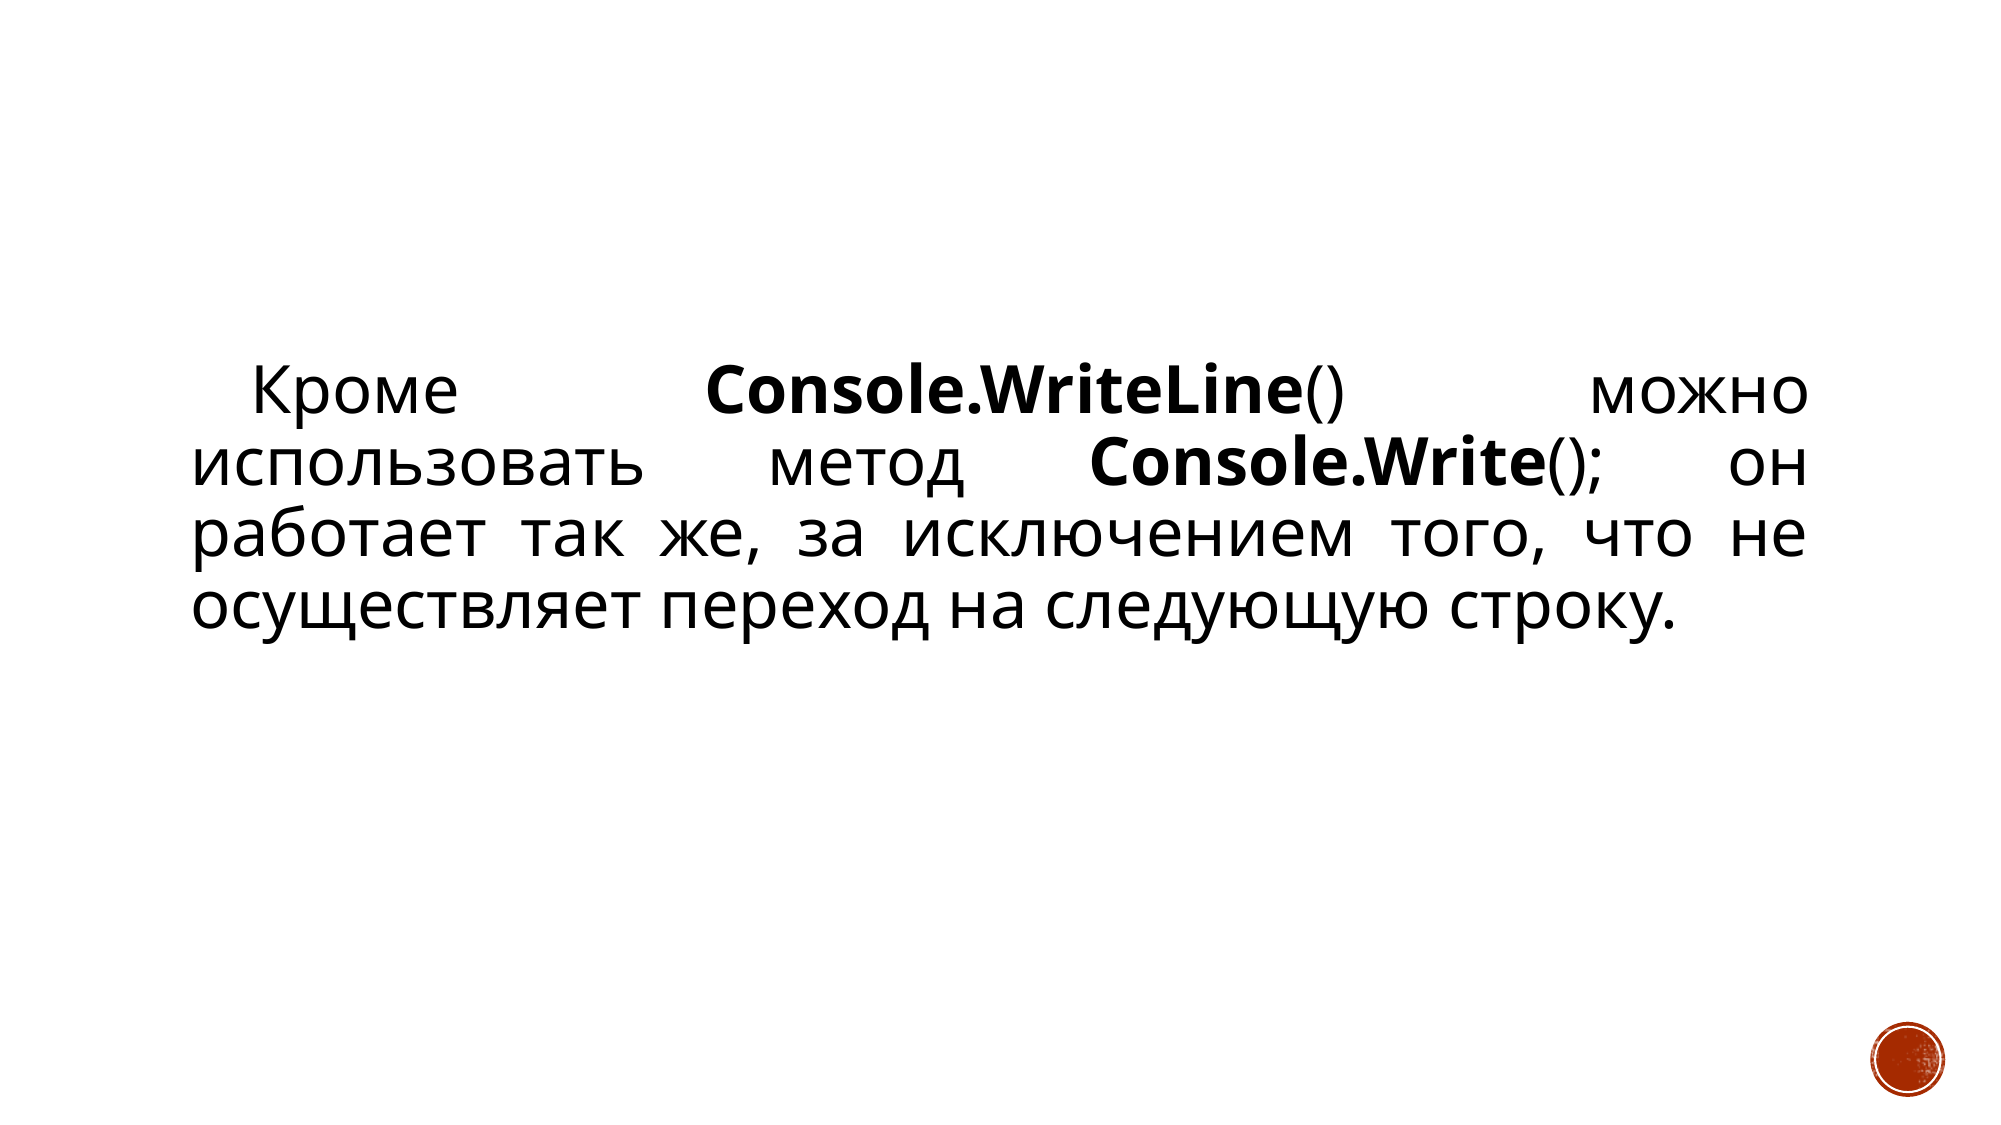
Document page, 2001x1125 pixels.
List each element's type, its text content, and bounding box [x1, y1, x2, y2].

list Кроме Console.WriteLine() можно использовать метод Console.Write(); он работает так же, за исключением того, что не осуществляет переход на следующую строку. [175, 348, 1826, 1013]
